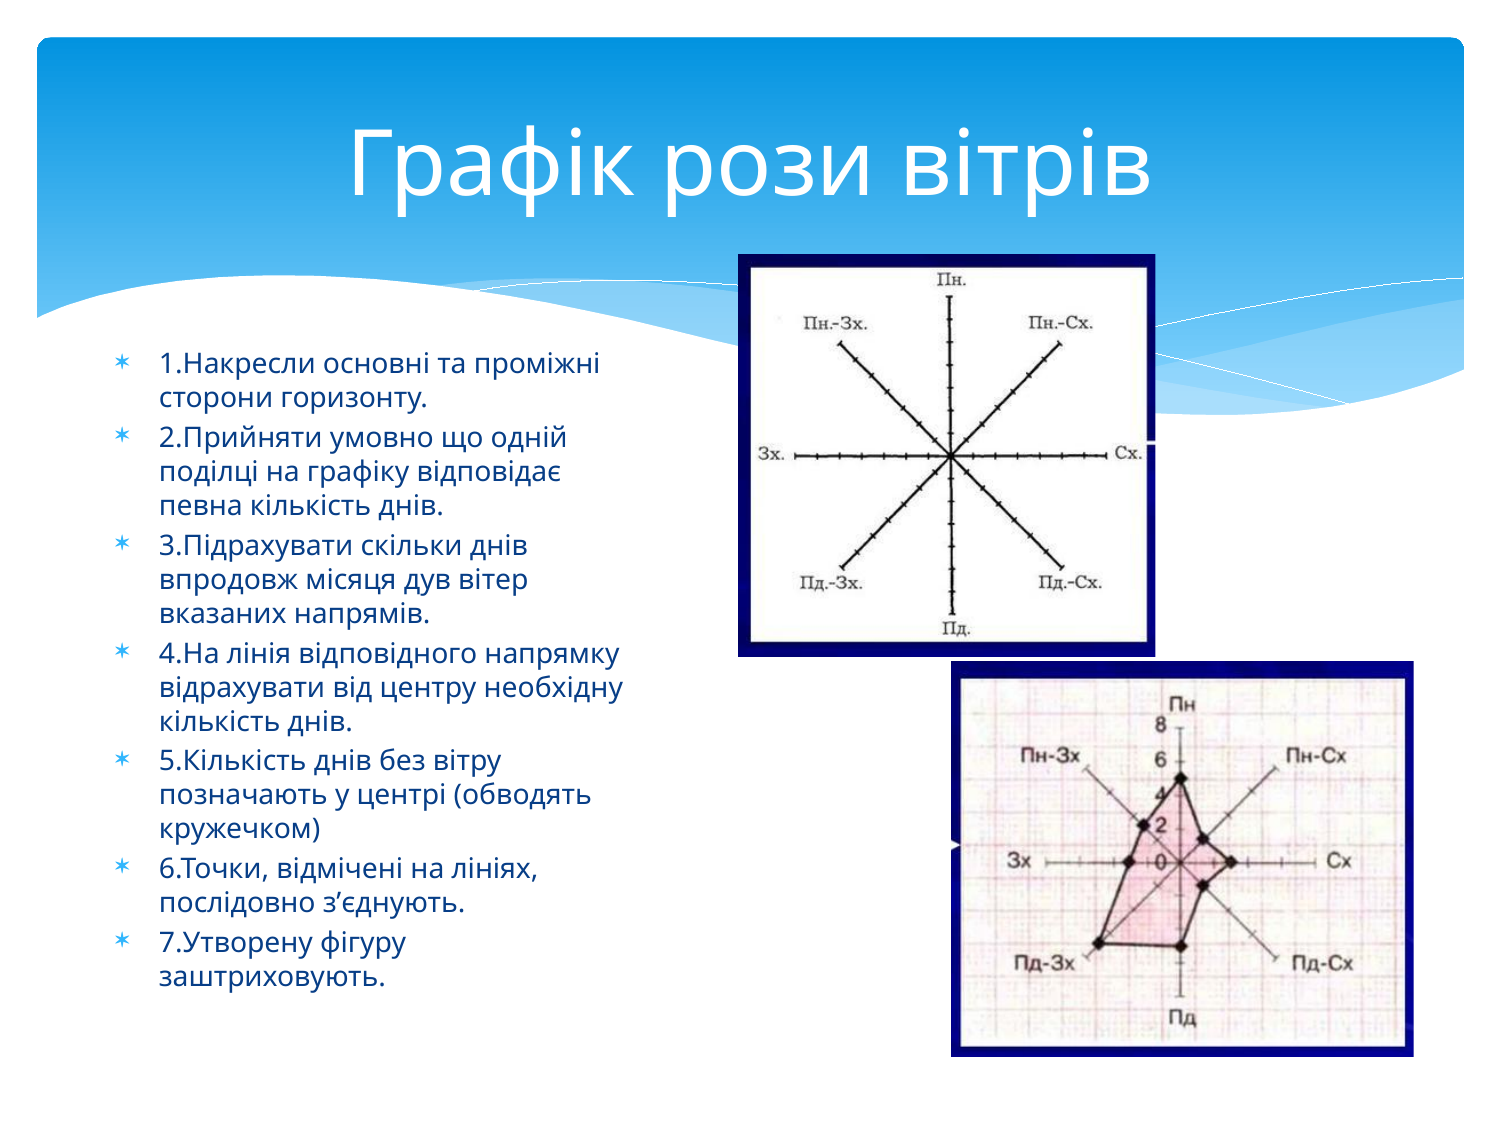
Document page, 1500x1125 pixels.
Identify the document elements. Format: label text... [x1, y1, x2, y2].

picture [950, 661, 1414, 1057]
title Графік рози вітрів [75, 55, 1425, 261]
picture [737, 254, 1156, 658]
list 1.Накресли основні та проміжні сторони горизонту. 2.Прийняти умовно що одній поділці на графіку відповідає певна кількість днів. 3.Підрахувати скільки днів впродовж місяця дув вітер вказаних напрямів. 4.На лінія відповідного напрямку відрахувати від центру необхідну кількість днів. 5.Кількість днів без вітру позначають у центрі (обводять кружечком) 6.Точки, відмічені на лініях, послідовно з’єднують. 7.Утворену фігуру заштриховують. [100, 338, 644, 1000]
